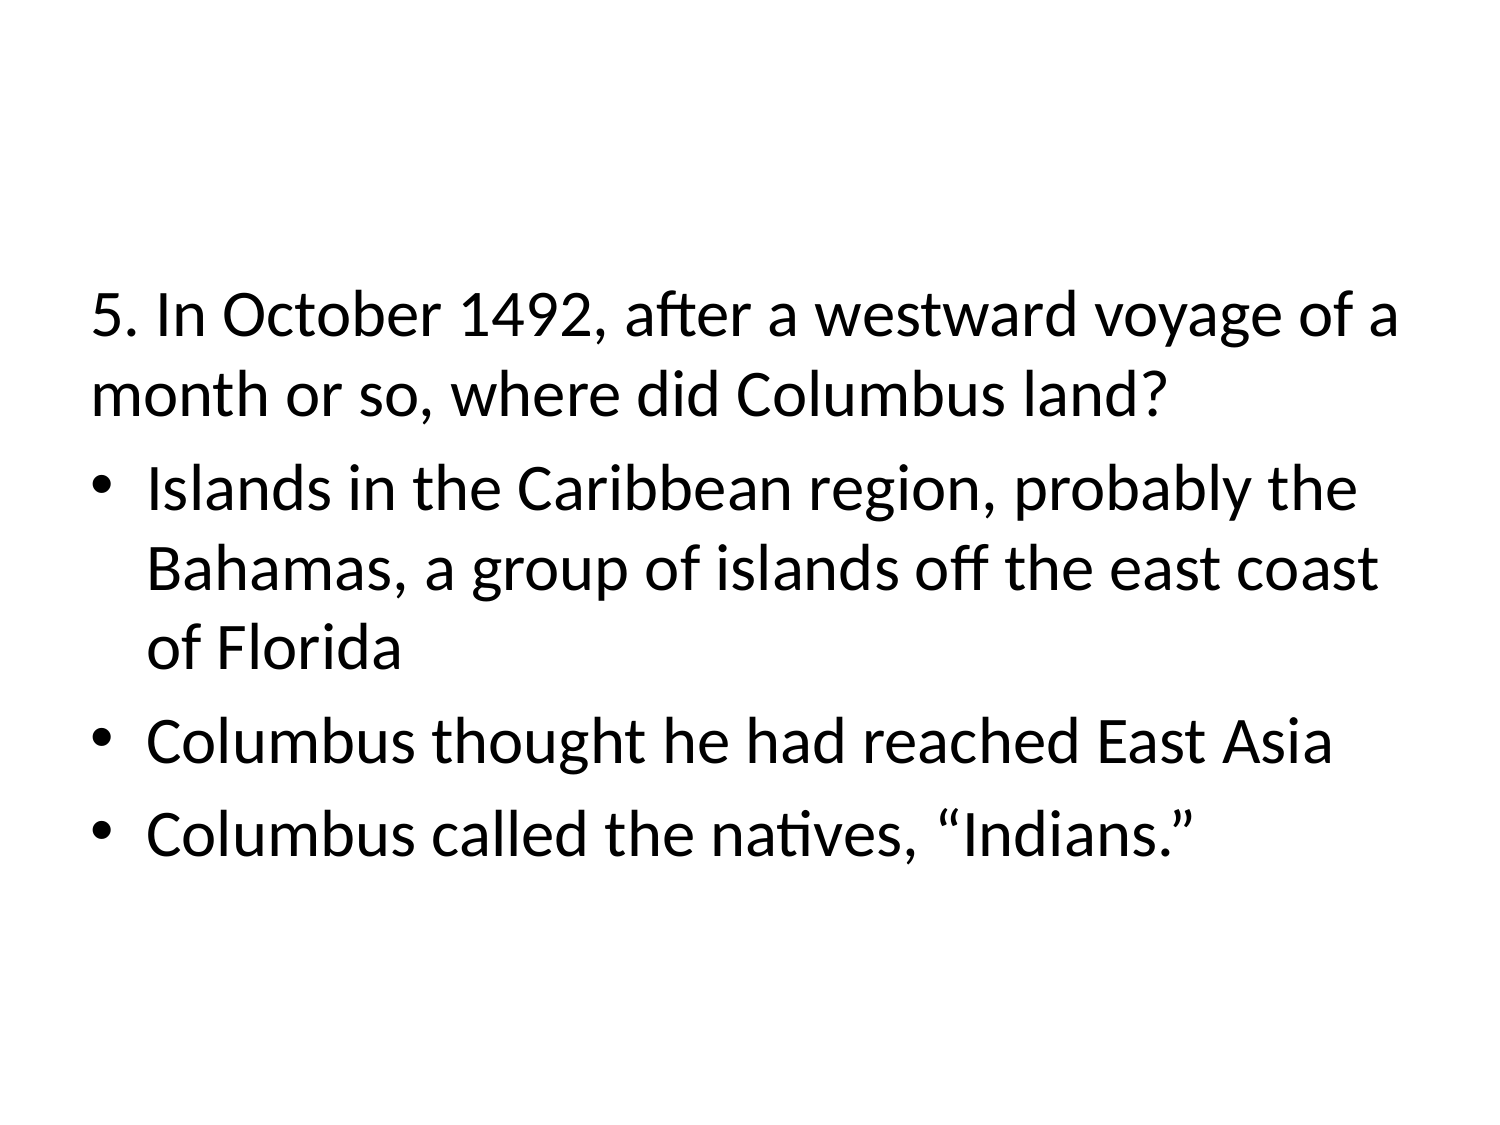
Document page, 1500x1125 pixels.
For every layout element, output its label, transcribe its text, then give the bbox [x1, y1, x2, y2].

list 5. In October 1492, after a westward voyage of a month or so, where did Columbus land? Islands in the Caribbean region, probably the Bahamas, a group of islands off the east coast of Florida Columbus thought he had reached East Asia Columbus called the natives, “Indians.” [75, 262, 1425, 1005]
